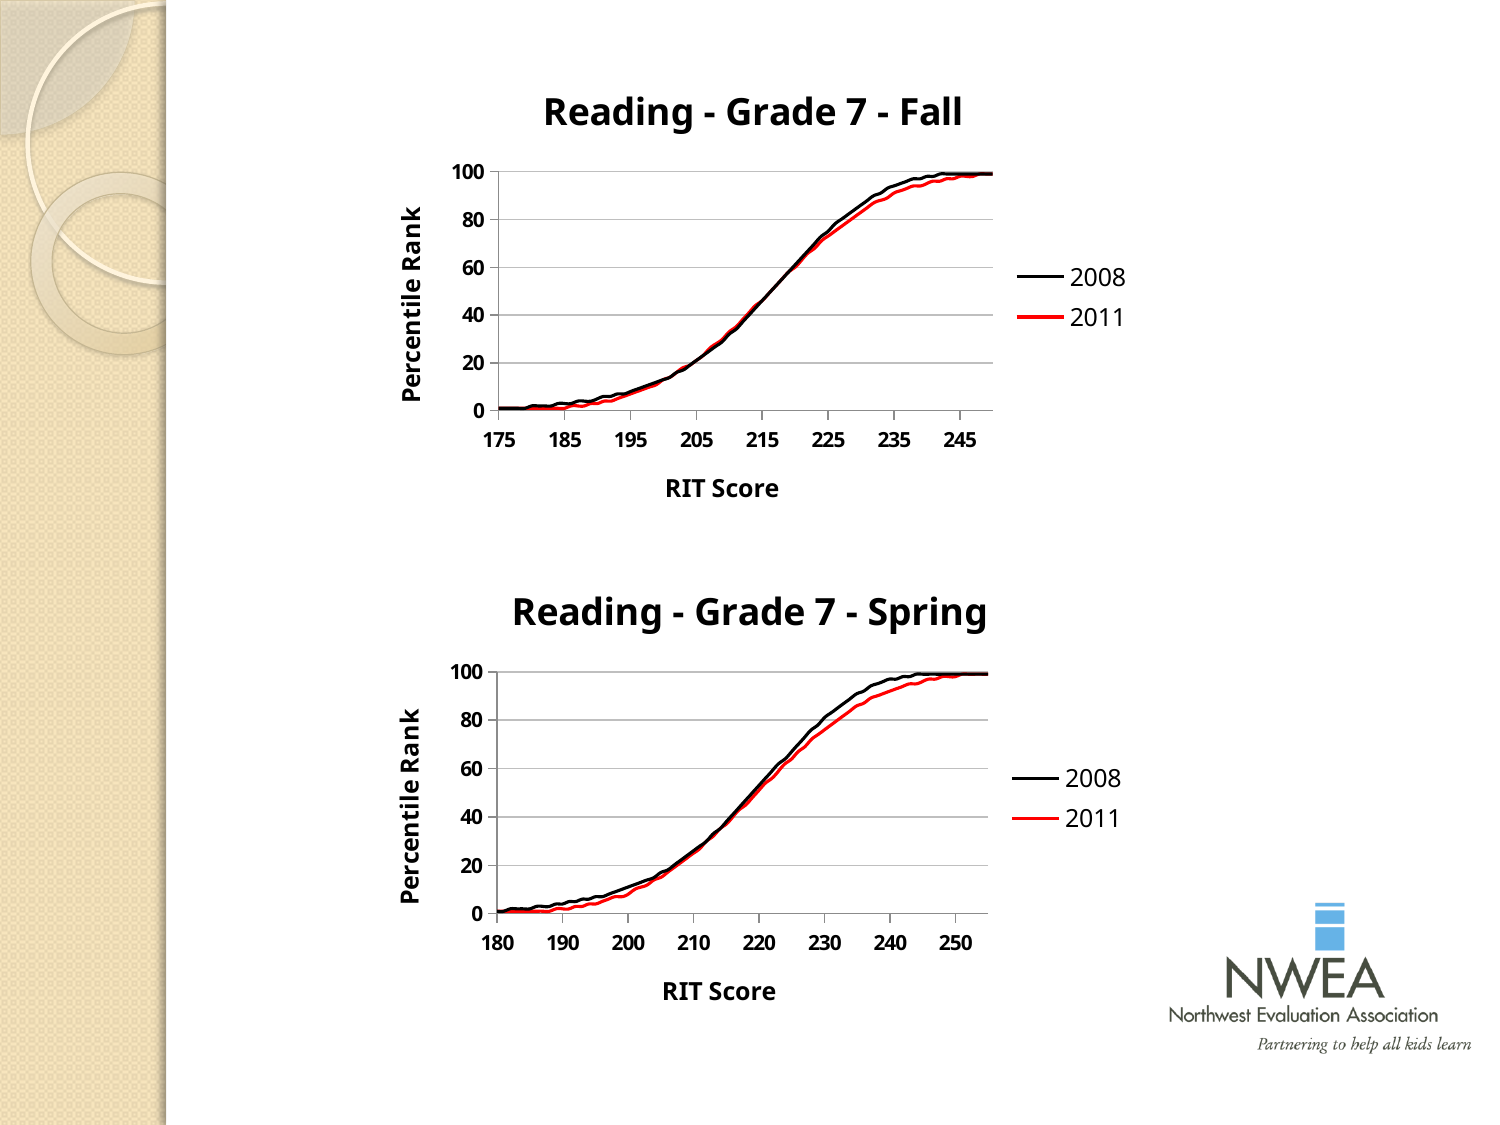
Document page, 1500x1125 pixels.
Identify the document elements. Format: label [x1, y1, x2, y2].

picture [1140, 874, 1500, 1082]
chart [357, 555, 1143, 1041]
chart [359, 56, 1148, 538]
